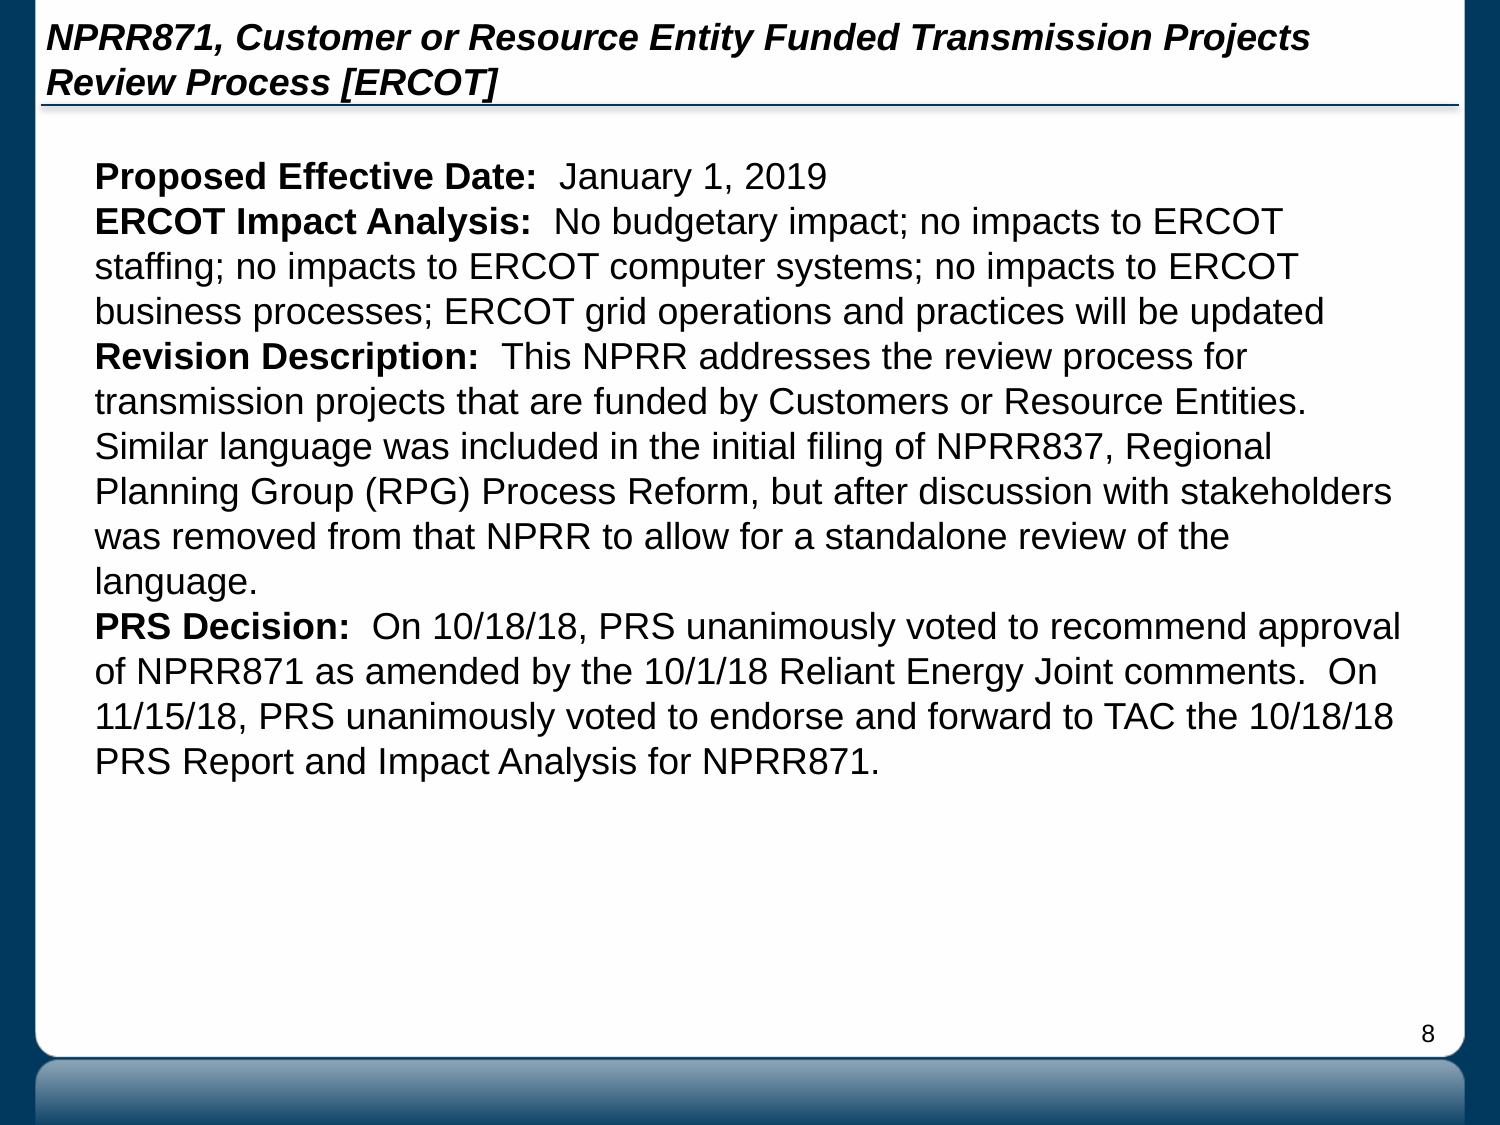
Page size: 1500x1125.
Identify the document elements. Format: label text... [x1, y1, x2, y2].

title NPRR871, Customer or Resource Entity Funded Transmission Projects Review Process [ERCOT] [31, 20, 1464, 97]
picture [35, 0, 1465, 1125]
text_box Proposed Effective Date: January 1, 2019 ERCOT Impact Analysis: No budgetary impact; no impacts to ERCOT staffing; no impacts to ERCOT computer systems; no impacts to ERCOT business processes; ERCOT grid operations and practices will be updated Revision Description: This NPRR addresses the review process for transmission projects that are funded by Customers or Resource Entities. Similar language was included in the initial filing of NPRR837, Regional Planning Group (RPG) Process Reform, but after discussion with stakeholders was removed from that NPRR to allow for a standalone review of the language. PRS Decision: On 10/18/18, PRS unanimously voted to recommend approval of NPRR871 as amended by the 10/1/18 Reliant Energy Joint comments. On 11/15/18, PRS unanimously voted to endorse and forward to TAC the 10/18/18 PRS Report and Impact Analysis for NPRR871. [79, 144, 1419, 789]
